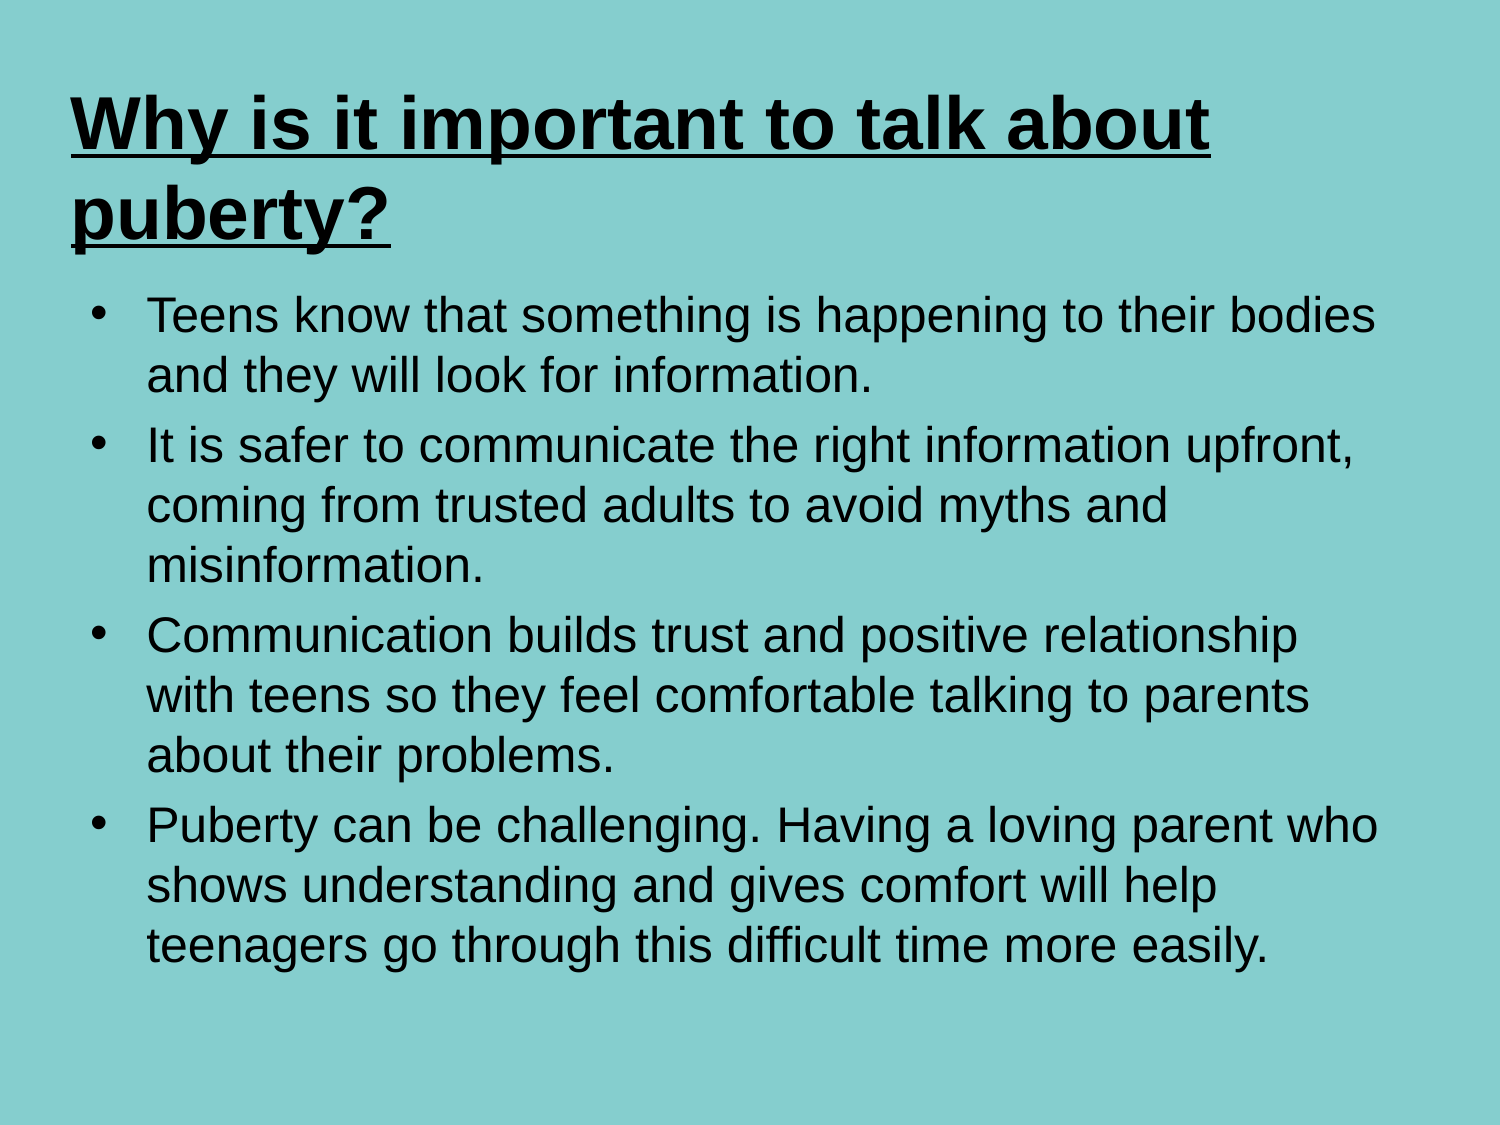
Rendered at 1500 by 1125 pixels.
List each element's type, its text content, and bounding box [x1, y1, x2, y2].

title Why is it important to talk about puberty? [70, 75, 1434, 275]
list Teens know that something is happening to their bodies and they will look for information. It is safer to communicate the right information upfront, coming from trusted adults to avoid myths and misinformation. Communication builds trust and positive relationship with teens so they feel comfortable talking to parents about their problems. Puberty can be challenging. Having a loving parent who shows understanding and gives comfort will help teenagers go through this difficult time more easily. [75, 275, 1400, 788]
